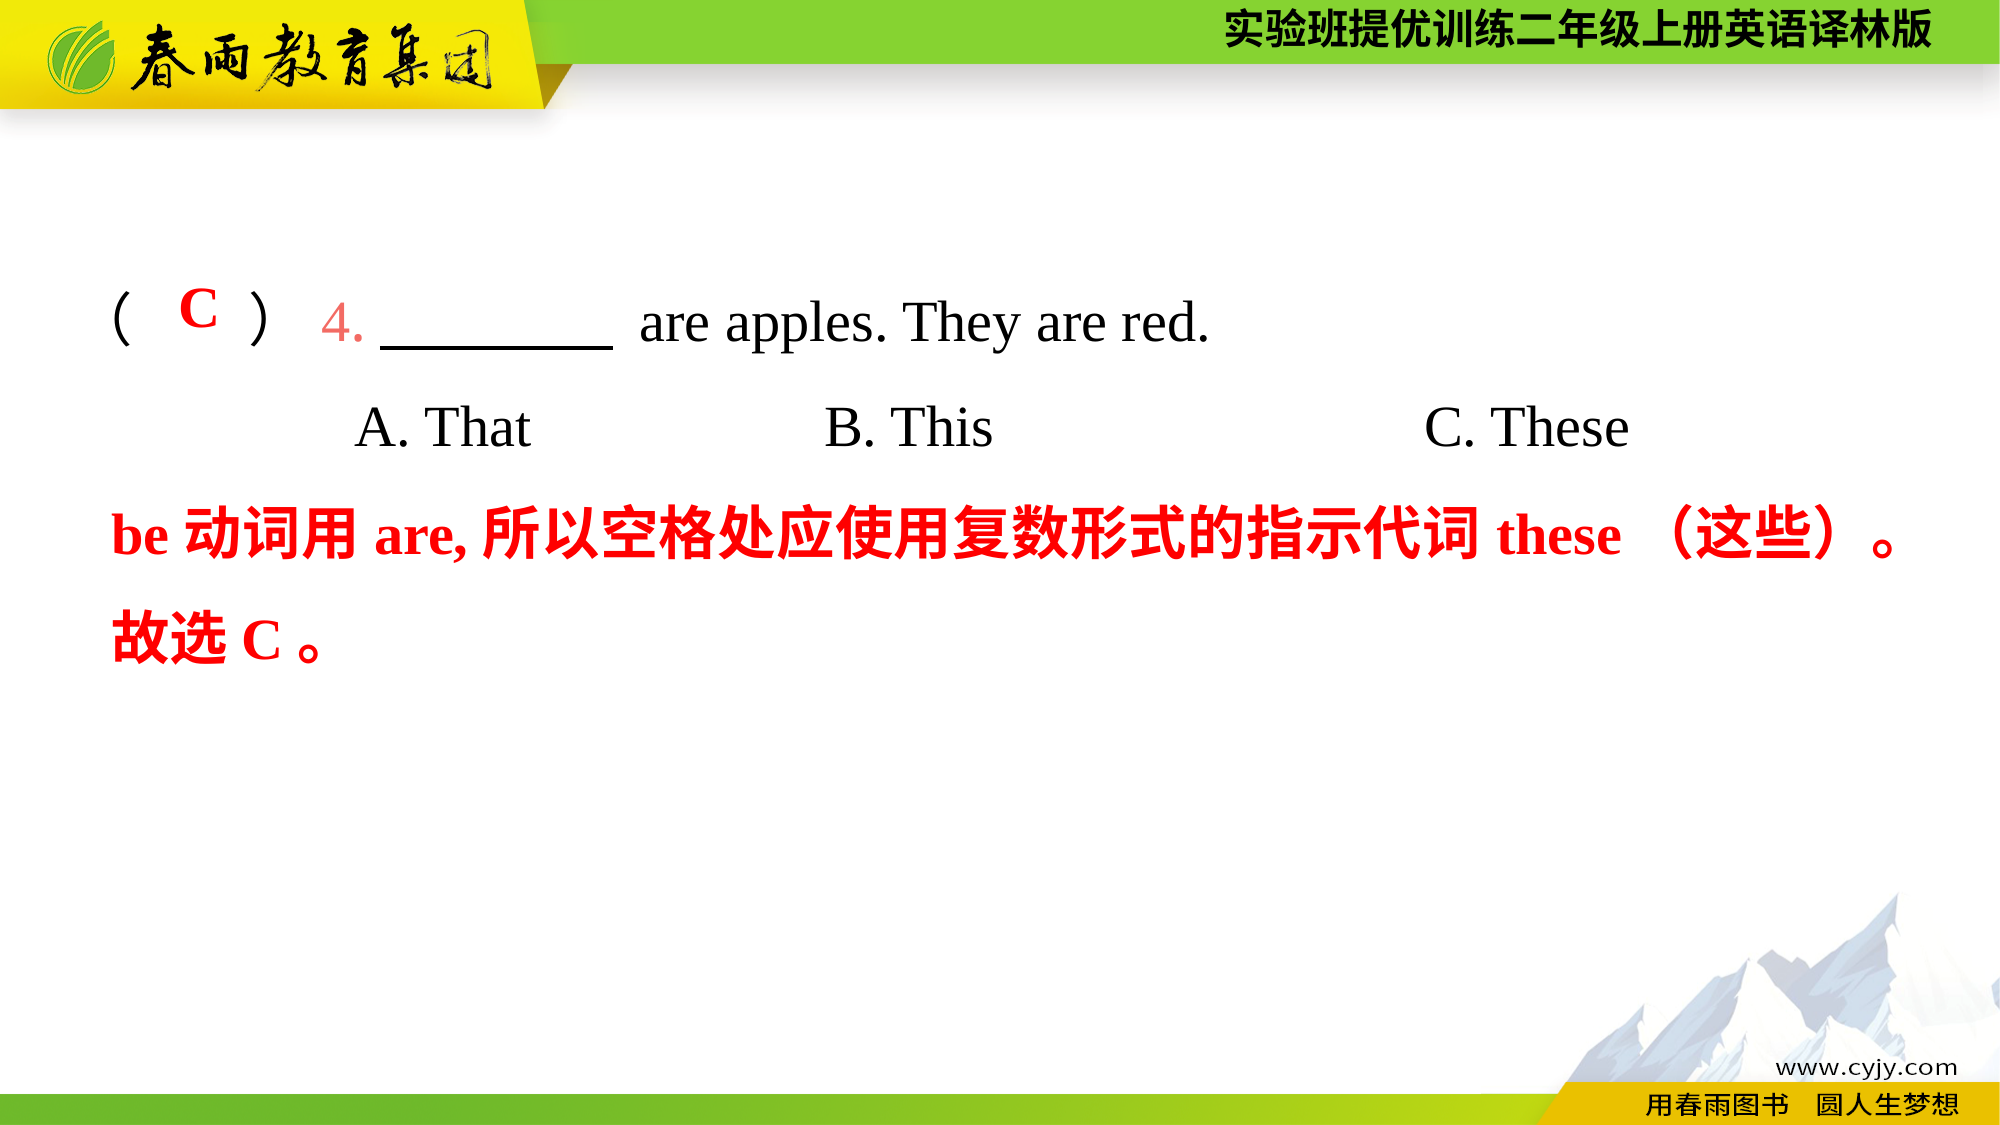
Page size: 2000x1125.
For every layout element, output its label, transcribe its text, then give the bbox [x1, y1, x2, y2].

text_box C [163, 261, 235, 347]
picture [0, 0, 2000, 1125]
text_box be动词用are,所以空格处应使用复数形式的指示代词these（这些）。故选C。 [96, 453, 1945, 679]
list （ ）4. are apples. They are red. A. That B. This C. These [59, 240, 1944, 468]
